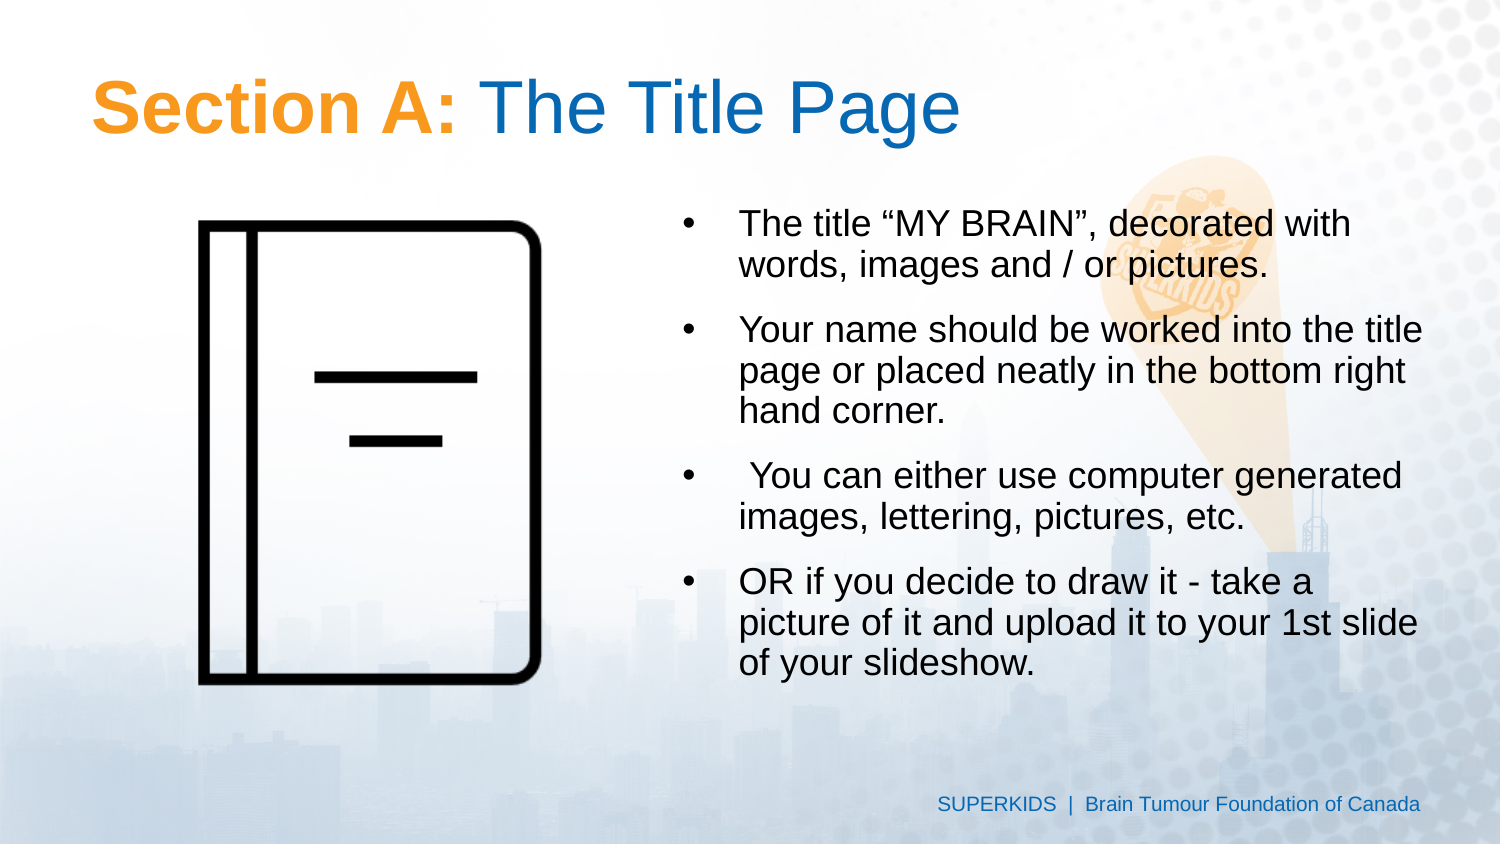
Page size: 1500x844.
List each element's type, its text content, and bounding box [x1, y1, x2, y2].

picture [0, 0, 1500, 844]
list The title “MY BRAIN”, decorated with words, images and / or pictures. Your name should be worked into the title page or placed neatly in the bottom right hand corner. You can either use computer generated images, lettering, pictures, etc. OR if you decide to draw it - take a picture of it and upload it to your 1st slide of your slideshow. [667, 196, 1448, 754]
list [88, 174, 646, 732]
title Section A: The Title Page [76, 33, 1426, 175]
